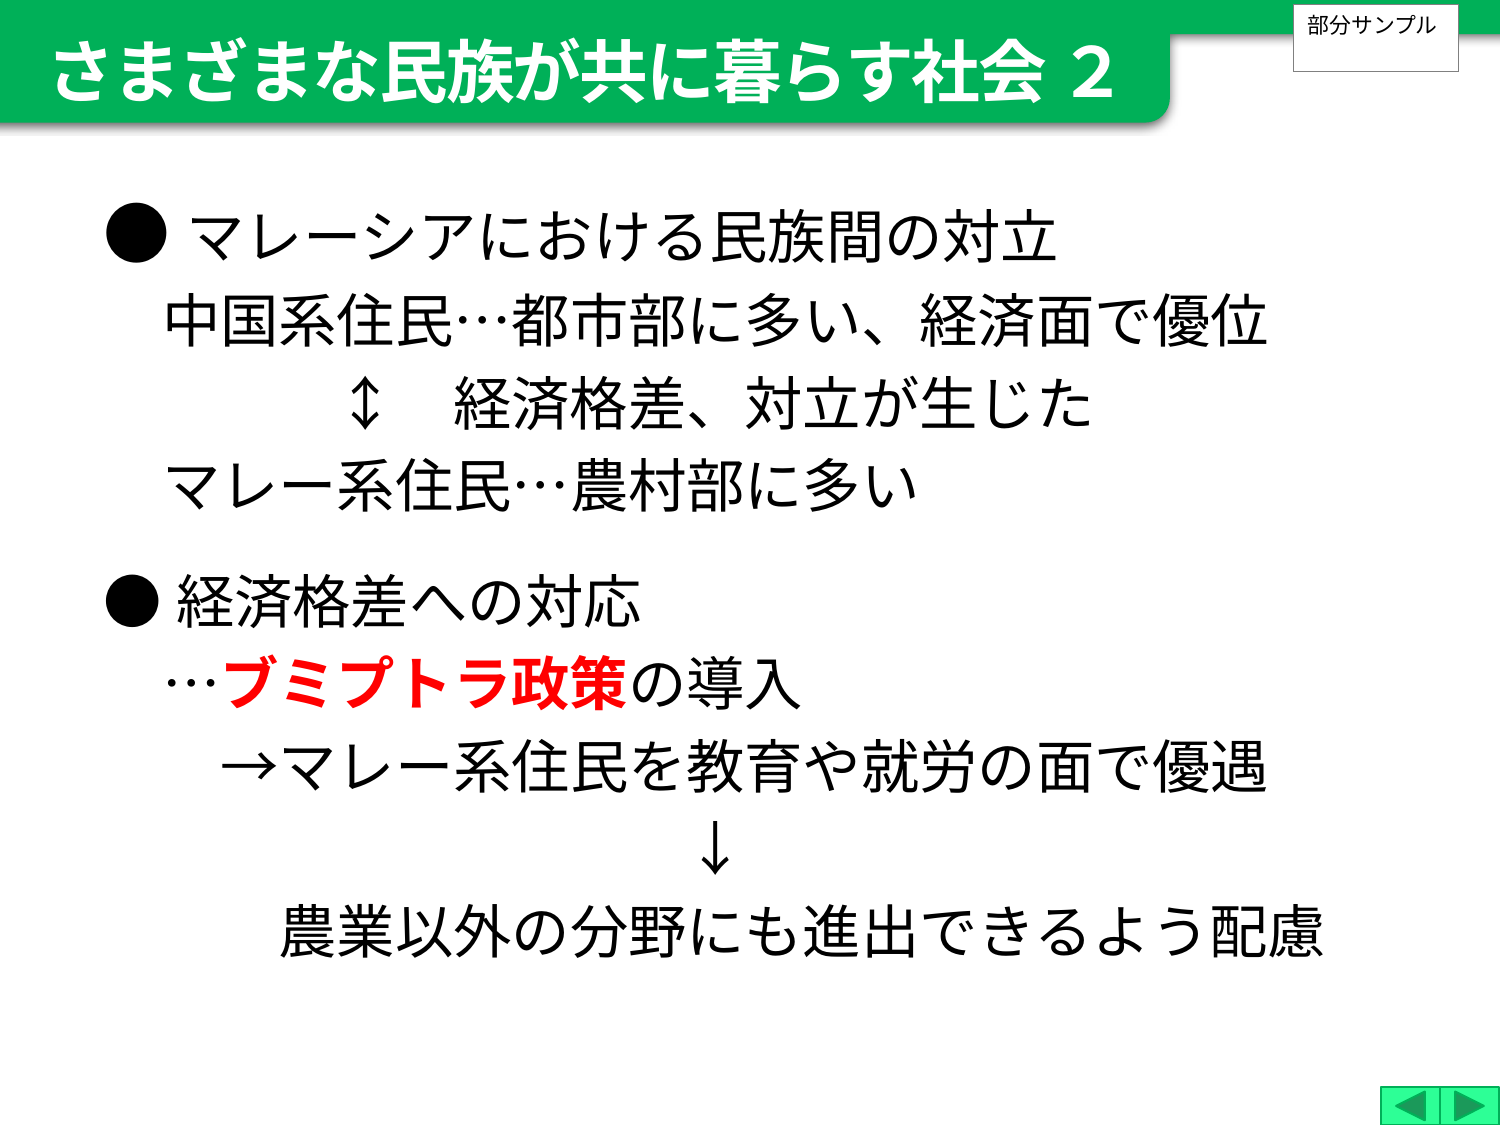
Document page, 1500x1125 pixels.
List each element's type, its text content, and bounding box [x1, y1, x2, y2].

list ●マレーシアにおける民族間の対立 中国系住民…都市部に多い、経済面で優位 ↕ 経済格差、対立が生じた マレー系住民…農村部に多い ●経済格差への対応 …ブミプトラ政策の導入 →マレー系住民を教育や就労の面で優遇 ↓ 農業以外の分野にも進出できるよう配慮 [103, 191, 1441, 1087]
text_box [1439, 1086, 1500, 1125]
text_box さまざまな民族が共に暮らす社会 ２ [31, 0, 1268, 119]
text_box 部分サンプル [1293, 4, 1459, 72]
text_box [1380, 1087, 1439, 1125]
